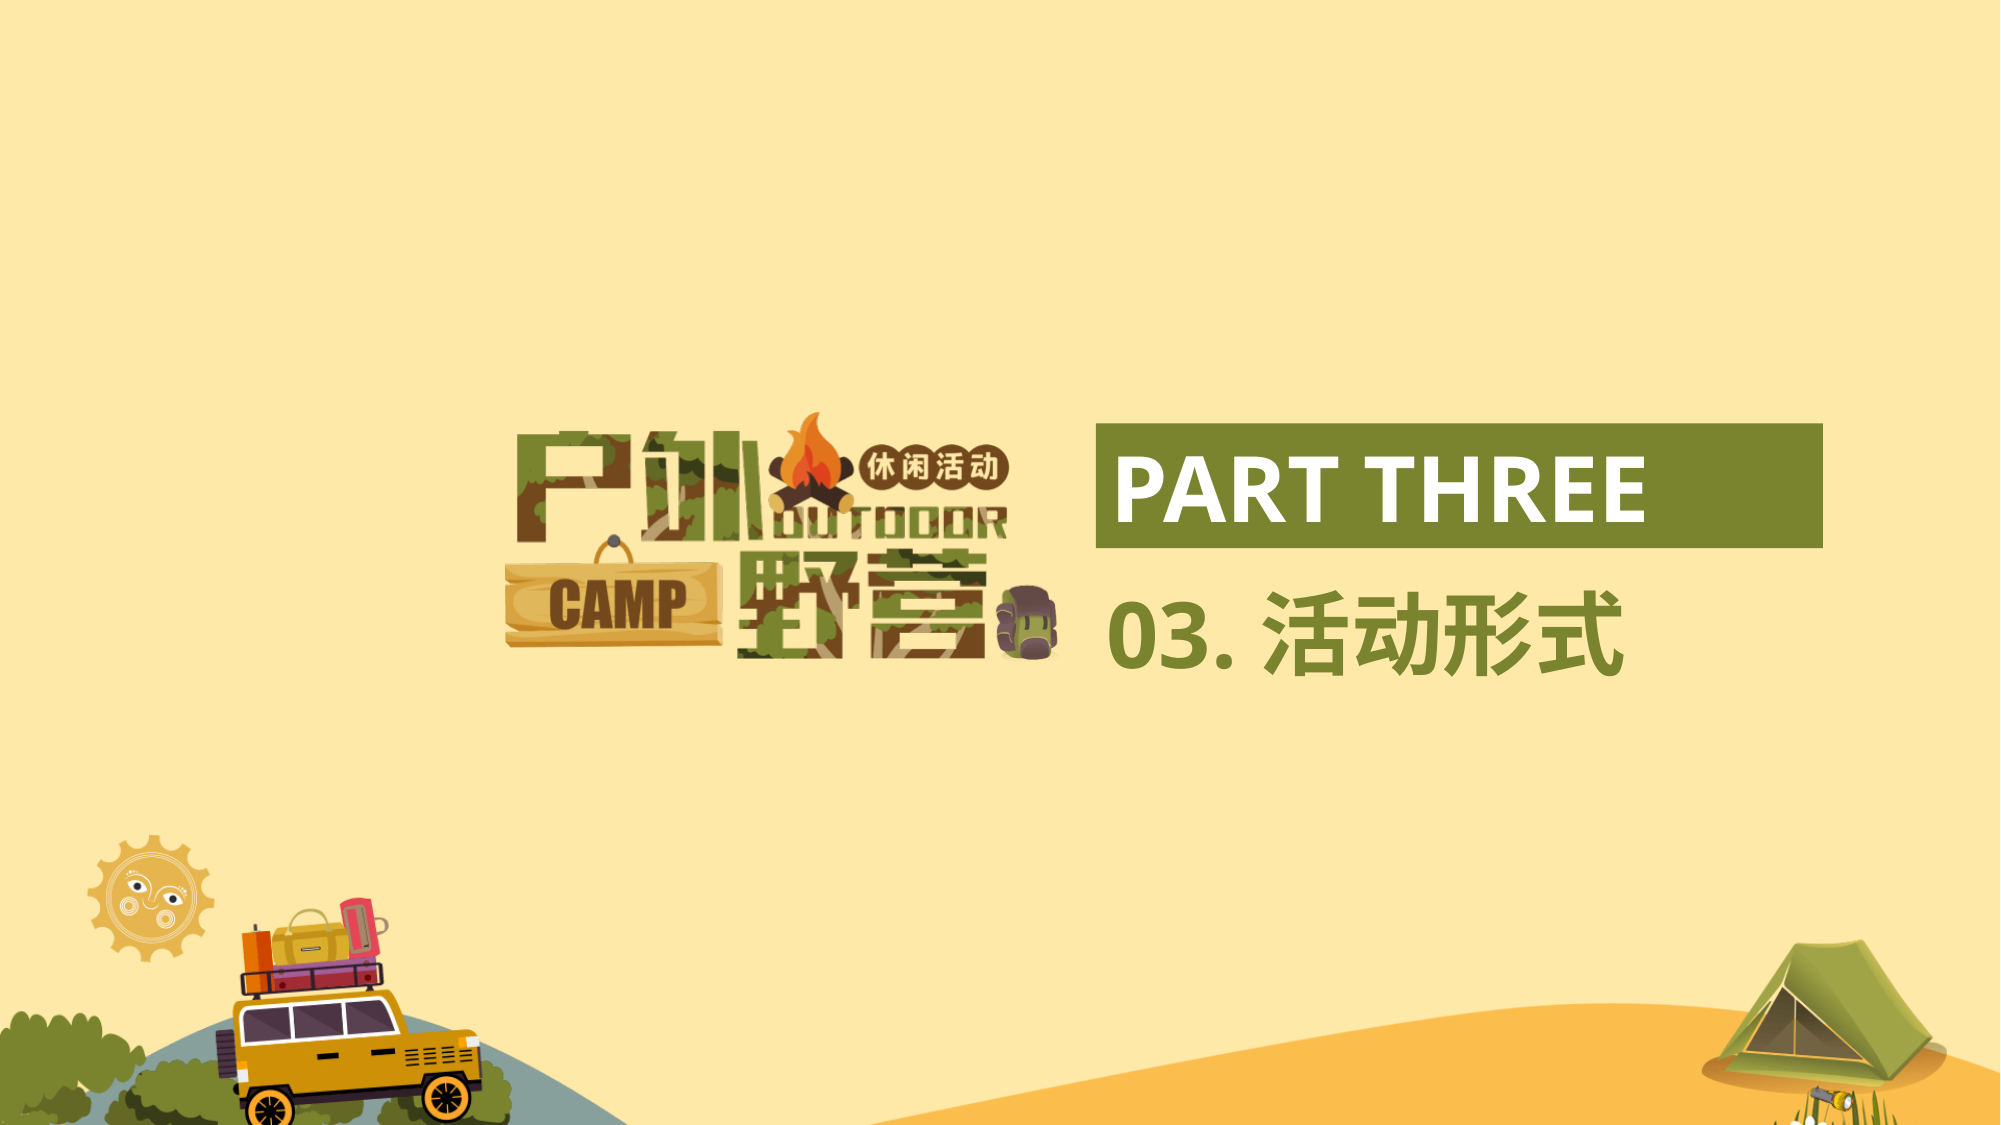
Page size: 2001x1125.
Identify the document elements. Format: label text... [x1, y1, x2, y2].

text_box 03.活动形式 [1093, 571, 1639, 694]
picture [0, 0, 2001, 1125]
text_box PART THREE [1095, 423, 1823, 549]
